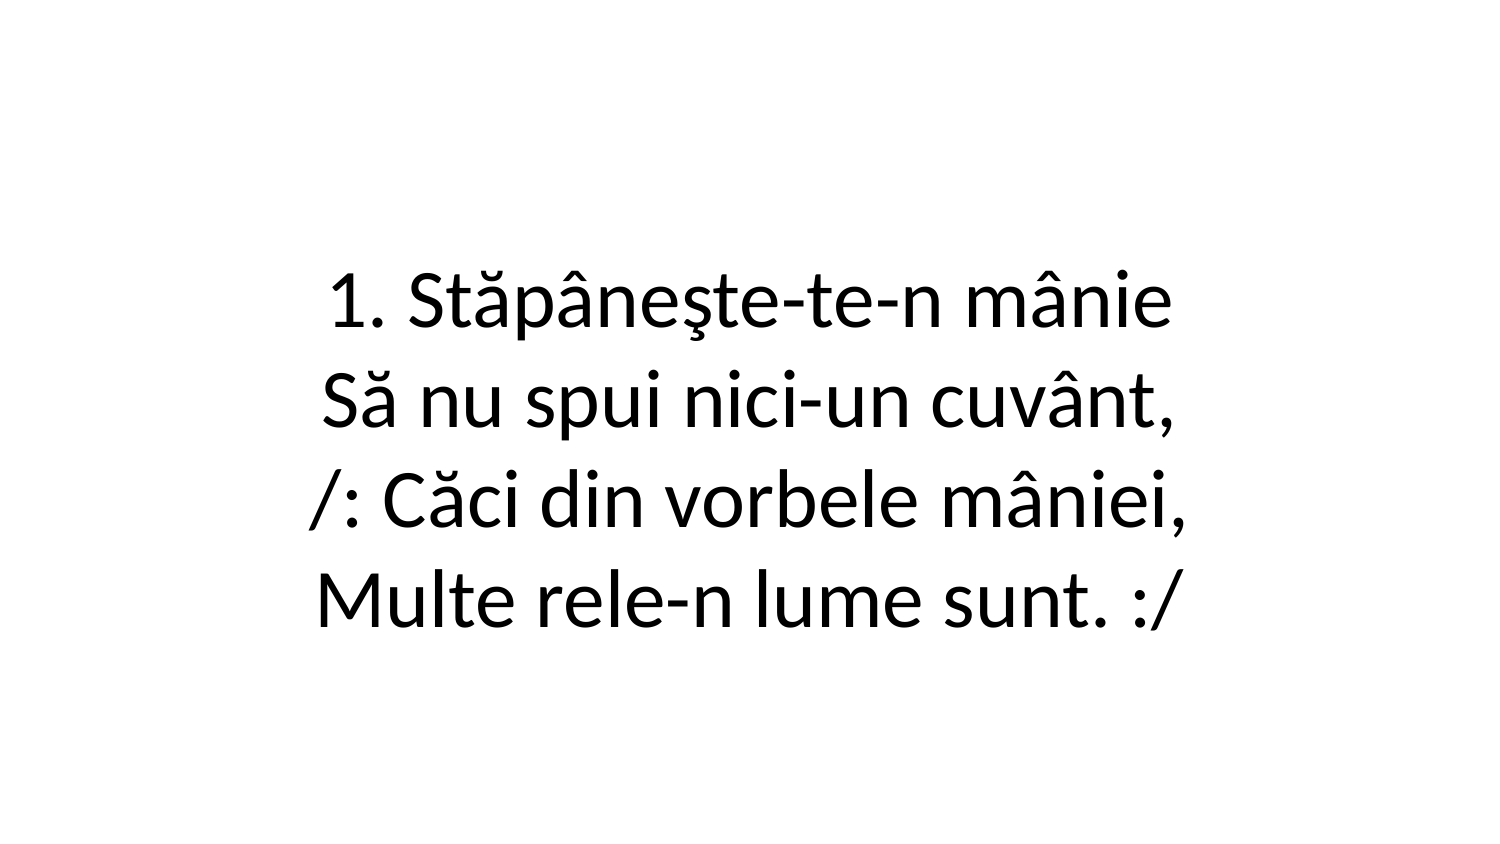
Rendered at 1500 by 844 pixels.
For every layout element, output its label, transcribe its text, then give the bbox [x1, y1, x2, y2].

text_box 1. Stăpâneşte-te-n mânie Să nu spui nici-un cuvânt, /: Căci din vorbele mâniei, Multe rele-n lume sunt. :/ [294, 192, 1206, 652]
